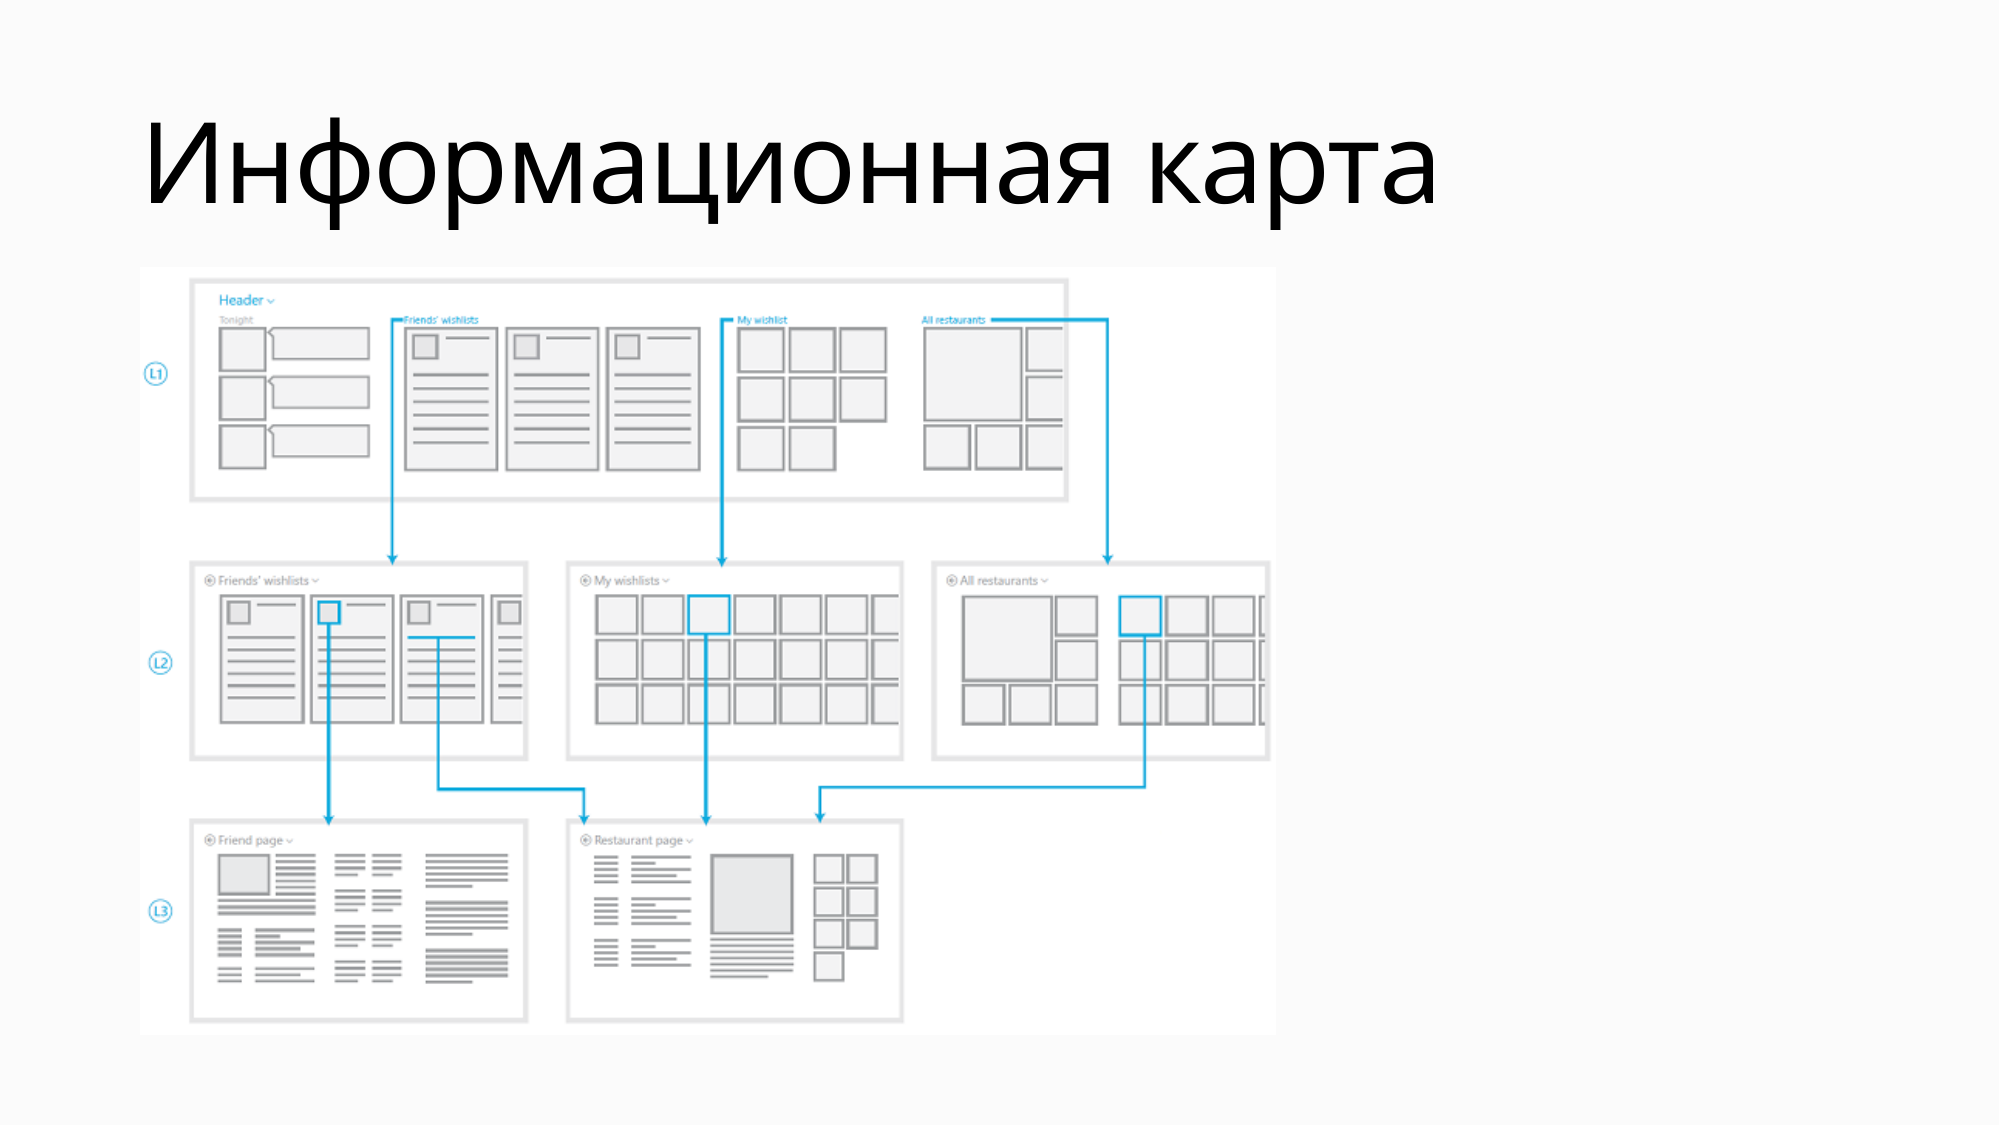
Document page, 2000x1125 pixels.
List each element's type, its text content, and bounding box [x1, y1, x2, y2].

title Информационная карта [140, 106, 1970, 229]
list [139, 266, 1277, 1036]
